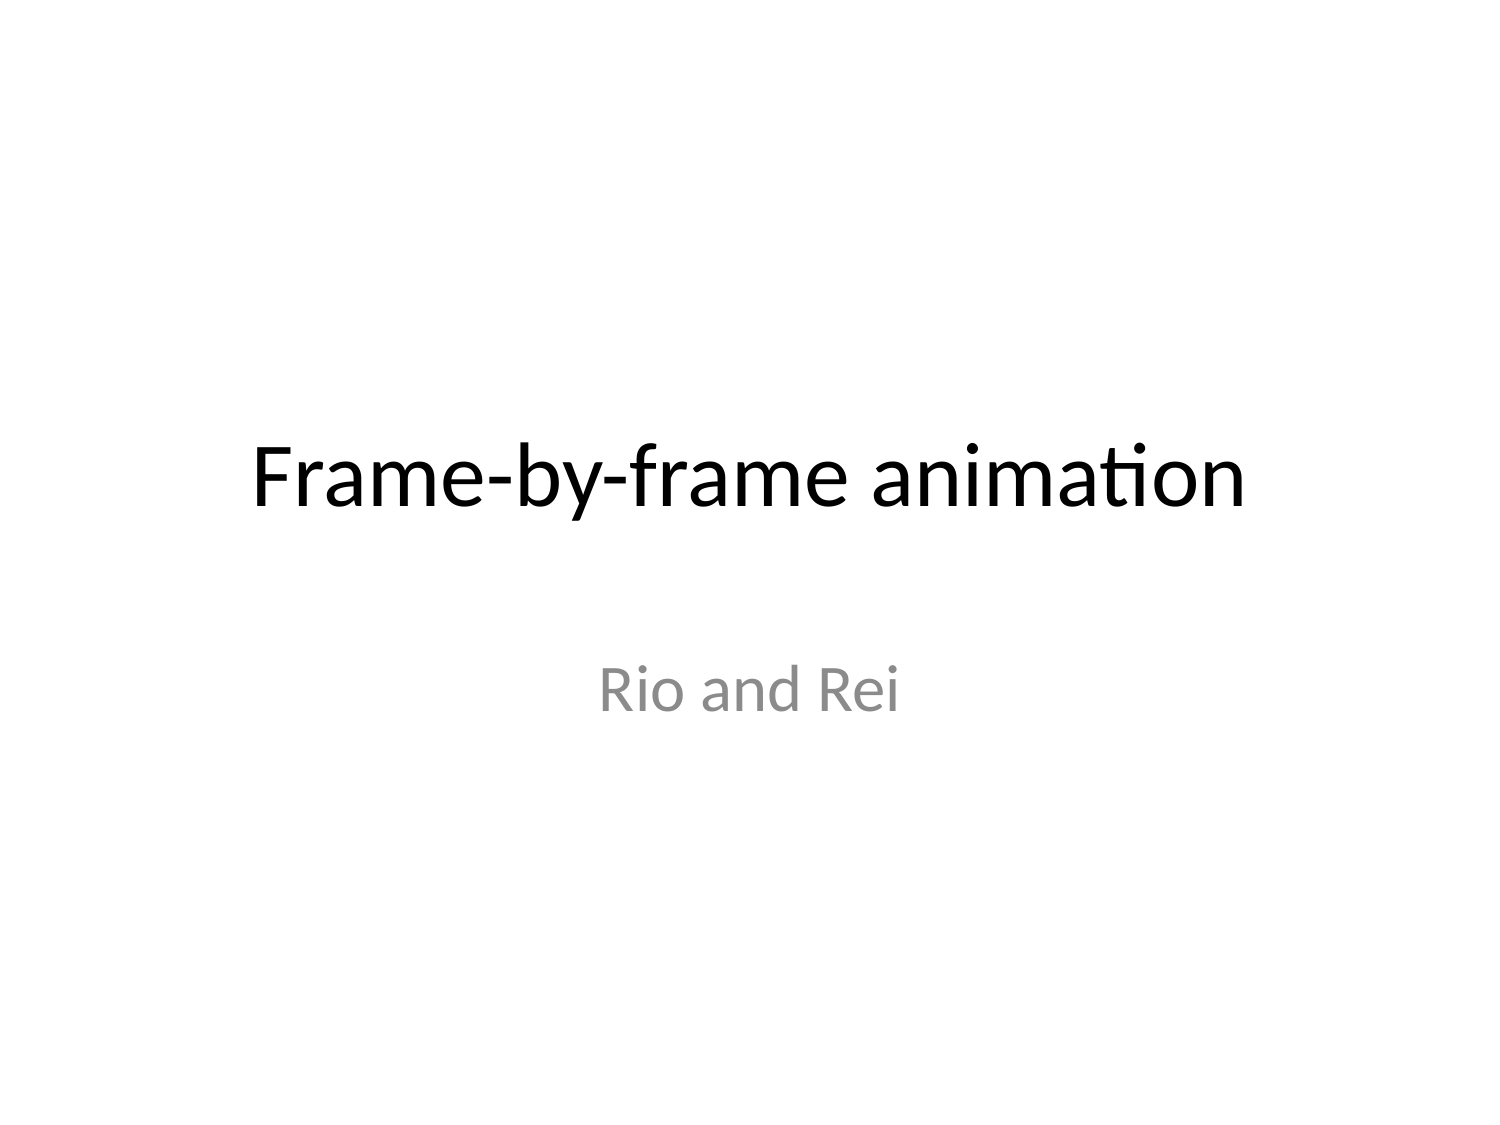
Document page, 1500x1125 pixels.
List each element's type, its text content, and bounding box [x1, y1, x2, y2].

subtitle Rio and Rei [225, 637, 1275, 925]
title Frame-by-frame animation [112, 349, 1388, 591]
